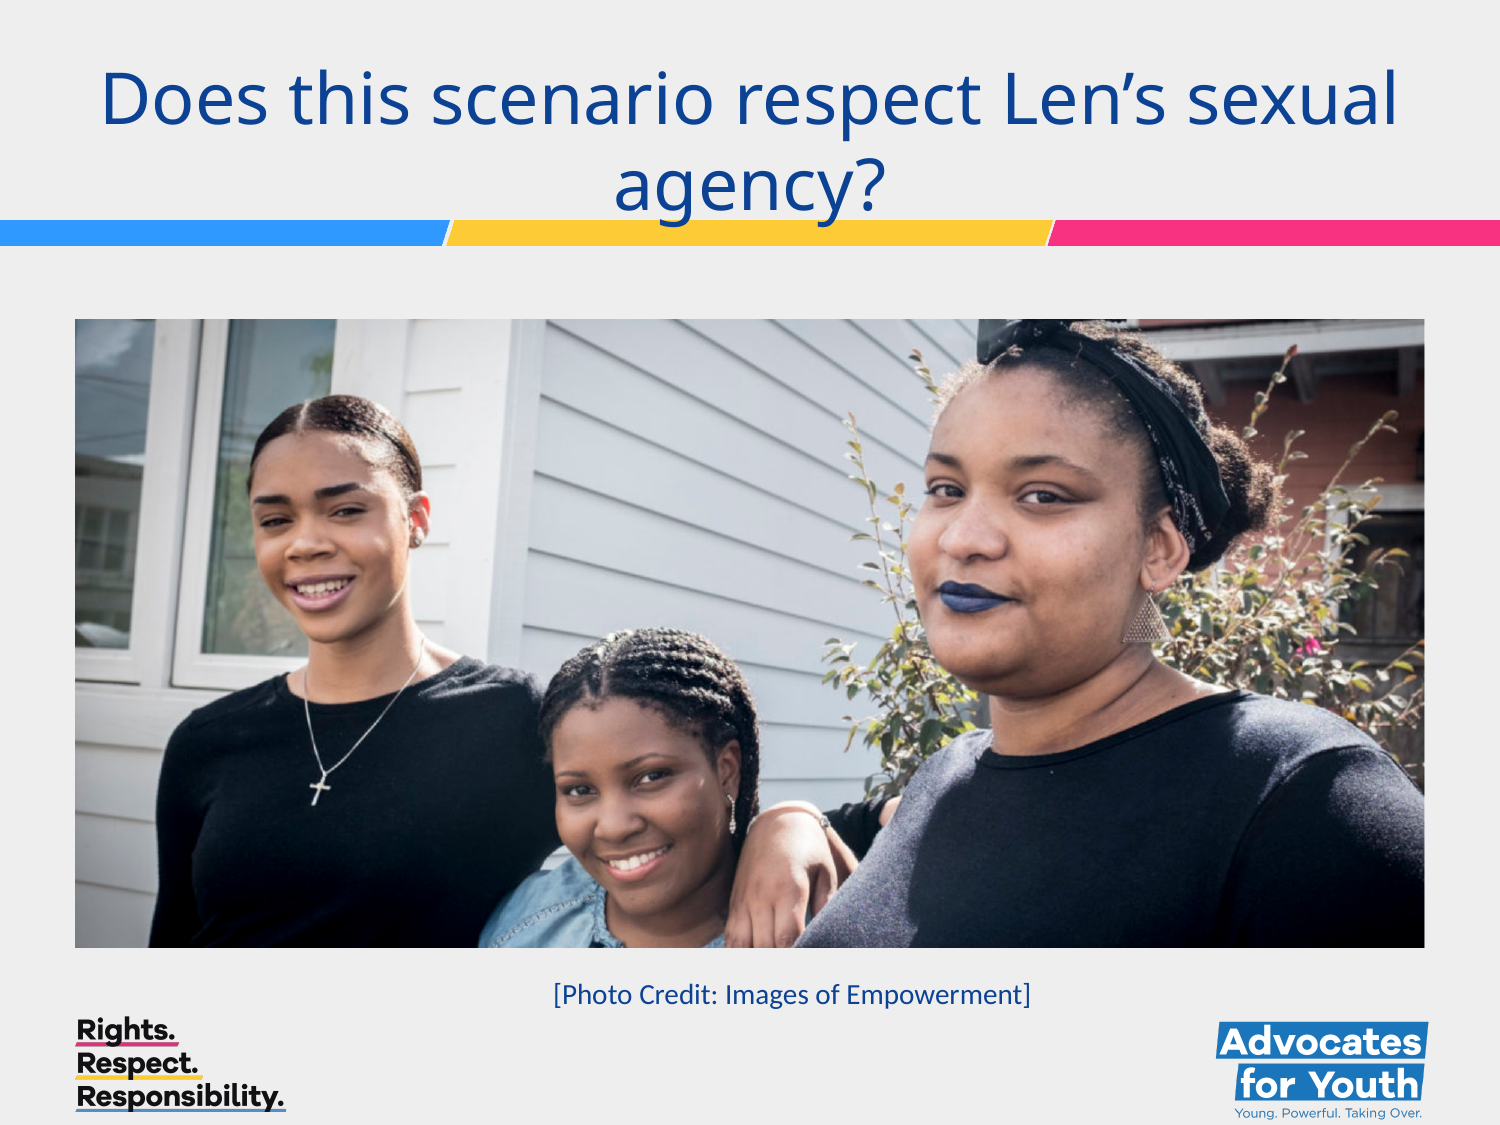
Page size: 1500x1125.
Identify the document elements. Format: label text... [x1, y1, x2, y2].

picture [0, 207, 1500, 258]
text_box [Photo Credit: Images of Empowerment] [84, 960, 1500, 1026]
title Does this scenario respect Len’s sexual agency? [75, 45, 1425, 233]
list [74, 319, 1426, 948]
